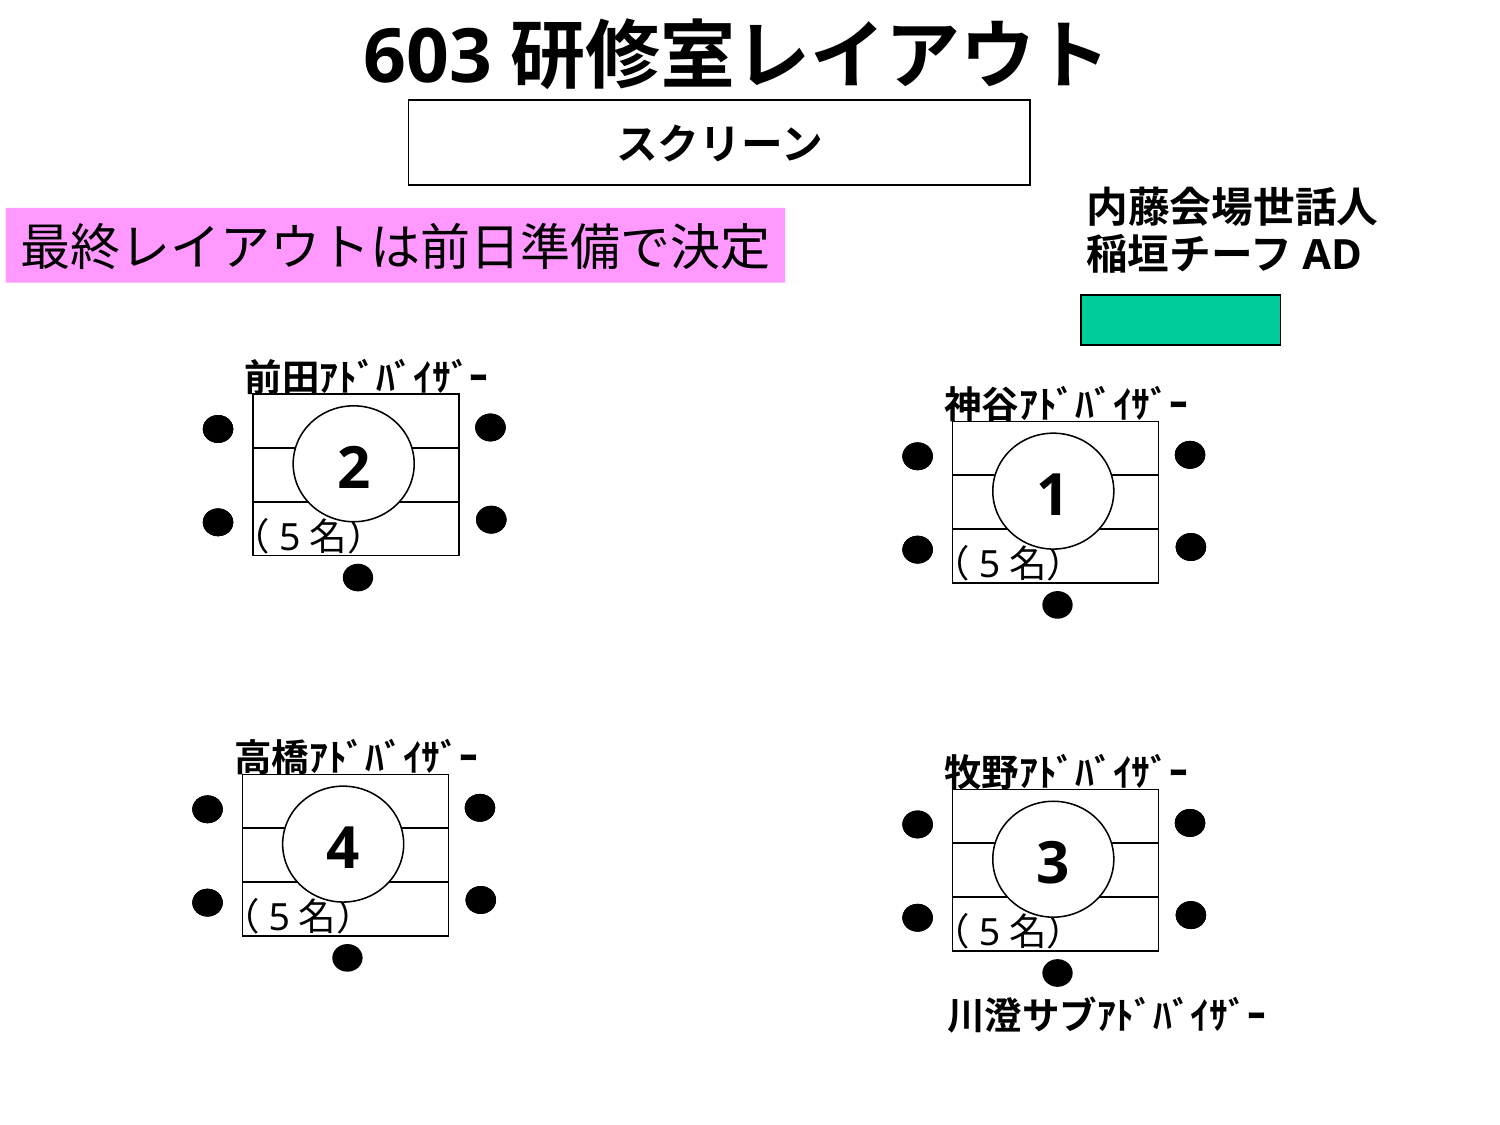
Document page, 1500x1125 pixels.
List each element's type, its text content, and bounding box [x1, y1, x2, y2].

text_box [161, 346, 525, 590]
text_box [861, 741, 1225, 985]
text_box 603研修室レイアウト [24, 0, 1450, 105]
text_box [1080, 294, 1281, 345]
text_box 川澄サブｱﾄﾞﾊﾞｲｻﾞｰ [902, 984, 1311, 1044]
text_box スクリーン [408, 105, 1031, 186]
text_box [861, 373, 1225, 617]
text_box 稲垣チーフAD [981, 220, 1467, 286]
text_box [151, 726, 515, 970]
text_box 内藤会場世話人 [1030, 163, 1435, 220]
text_box 最終レイアウトは前日準備で決定 [5, 207, 786, 283]
